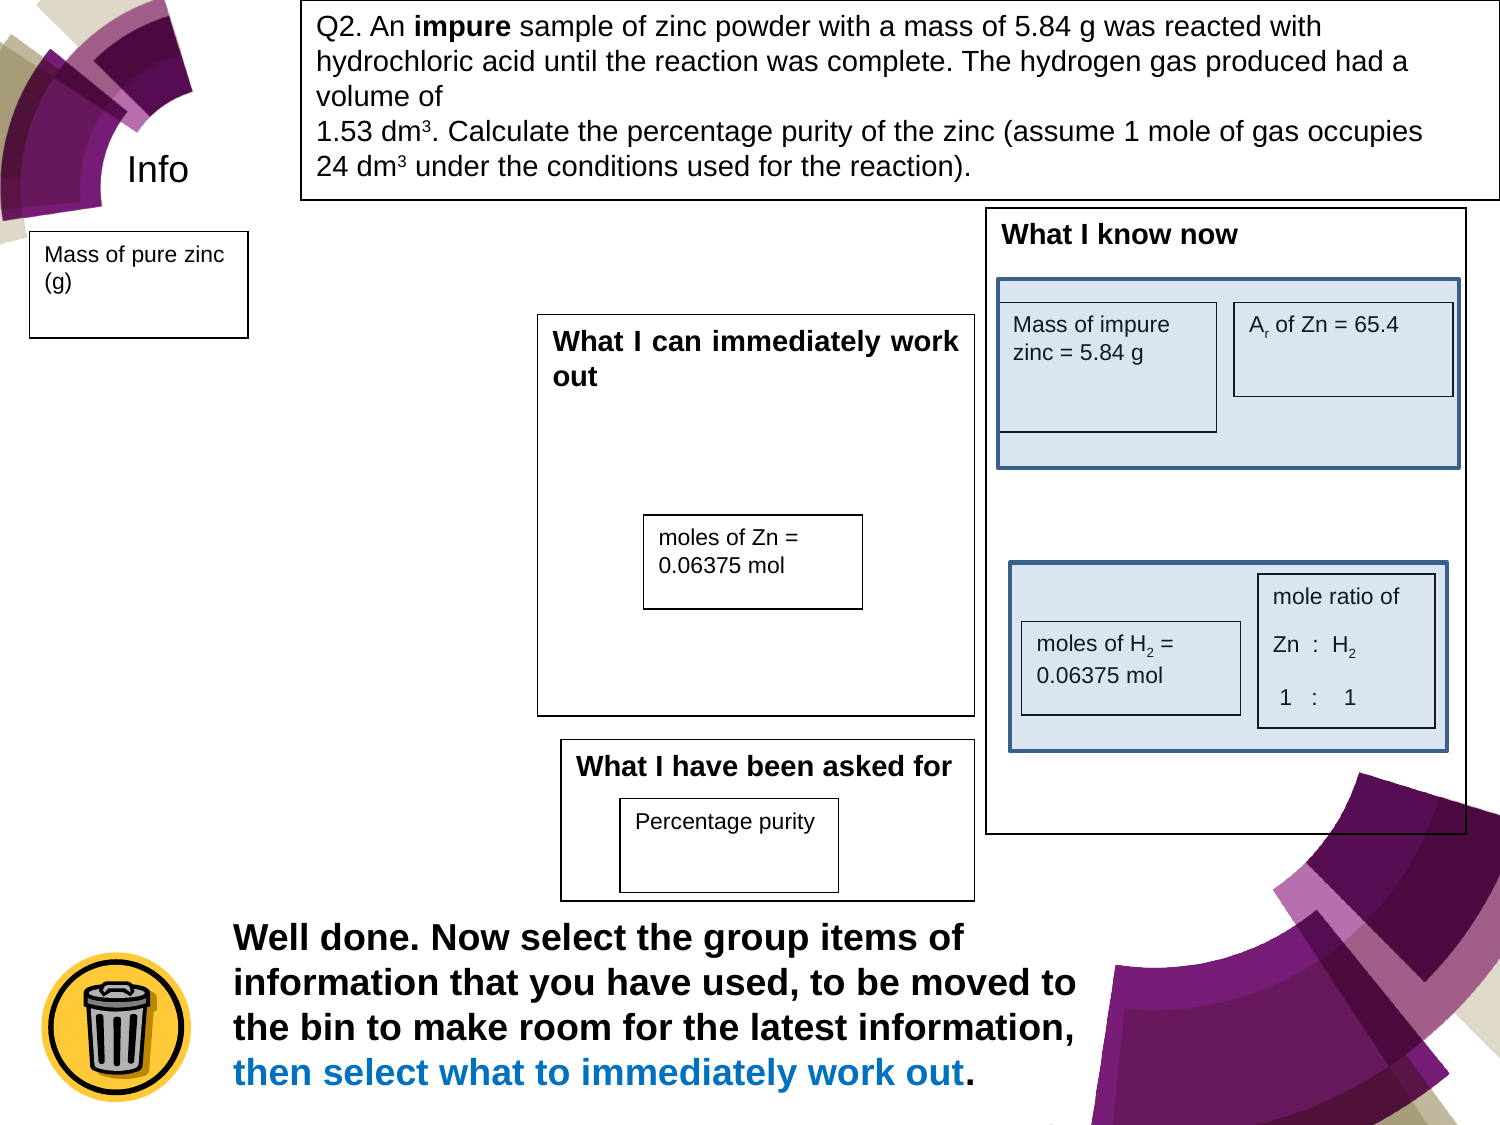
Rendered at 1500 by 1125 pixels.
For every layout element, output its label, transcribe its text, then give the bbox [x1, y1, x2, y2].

picture [1009, 716, 1500, 1125]
text_box Well done. Now select the group items of information that you have used, to be moved to the bin to make room for the latest information, then select what to immediately work out. [218, 905, 1152, 1100]
picture [41, 952, 192, 1103]
text_box What I can immediately work out [537, 314, 975, 717]
text_box Q2. An impure sample of zinc powder with a mass of 5.84 g was reacted with hydrochloric acid until the reaction was complete. The hydrogen gas produced had a volume of 1.53 dm3. Calculate the percentage purity of the zinc (assume 1 mole of gas occupies 24 dm3 under the conditions used for the reaction). [301, 0, 1500, 200]
text_box moles of Zn = 0.06375 mol [643, 515, 863, 609]
text_box Percentage purity [620, 798, 839, 893]
text_box What I have been asked for ? [561, 739, 975, 901]
text_box What I know now [986, 208, 1467, 835]
text_box Info [112, 137, 242, 197]
text_box Mass of pure zinc (g) [29, 231, 249, 338]
picture [0, 0, 219, 256]
